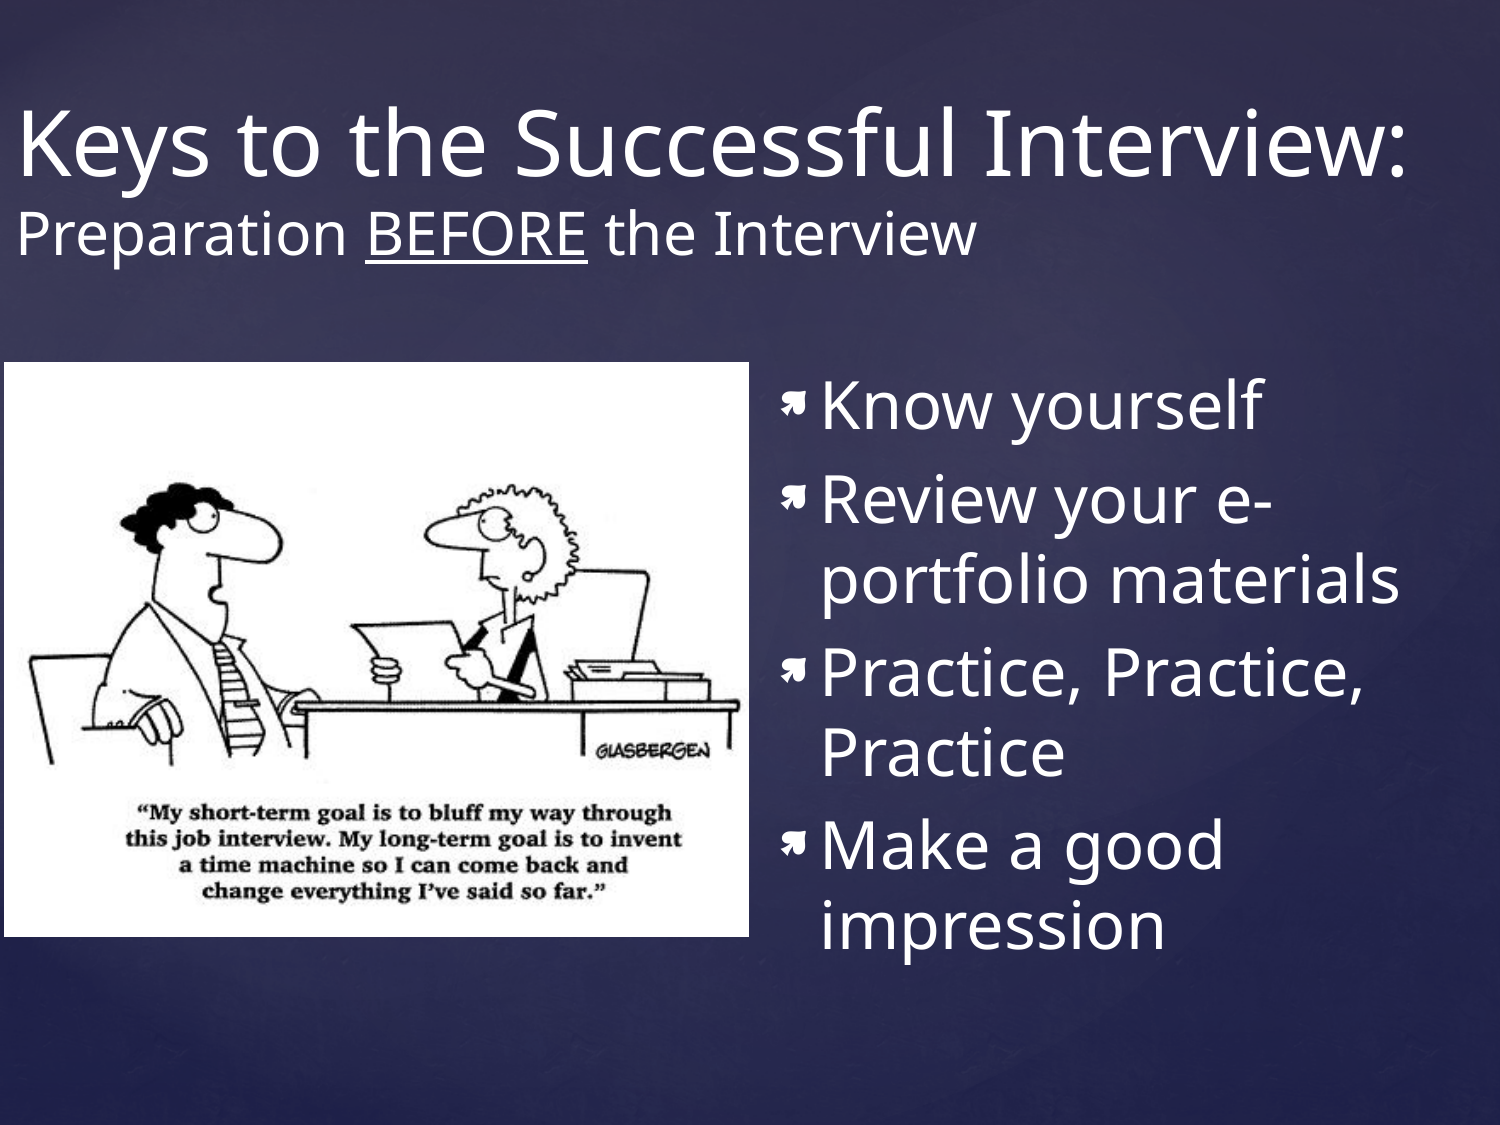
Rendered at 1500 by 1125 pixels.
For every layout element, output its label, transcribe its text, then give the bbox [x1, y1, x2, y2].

list Know yourself Review your e-portfolio materials Practice, Practice, Practice Make a good impression [699, 262, 1500, 1125]
picture [3, 361, 749, 937]
title Keys to the Successful Interview: Preparation BEFORE the Interview [0, 0, 1500, 275]
